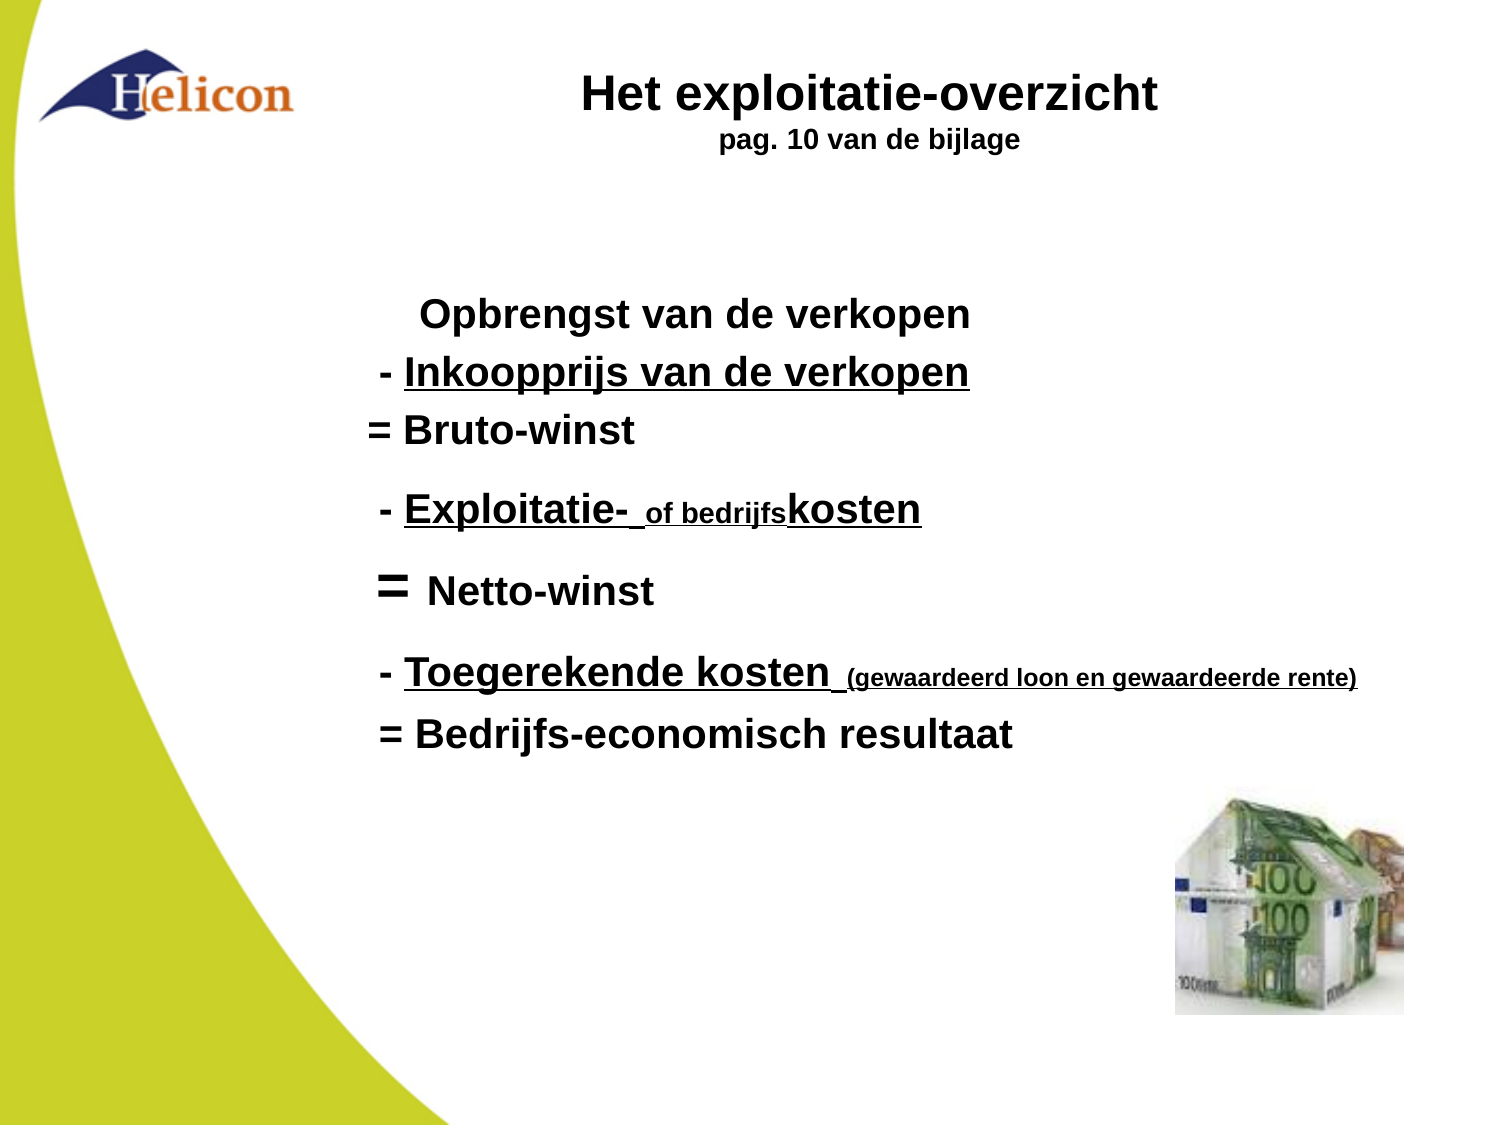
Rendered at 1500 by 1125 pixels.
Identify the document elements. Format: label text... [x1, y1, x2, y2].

picture [0, 0, 1500, 1125]
title Het exploitatie-overzicht pag. 10 van de bijlage [324, 54, 1415, 161]
list Opbrengst van de verkopen - Inkoopprijs van de verkopen = Bruto-winst - Exploitatie- of bedrijfskosten = Netto-winst - Toegerekende kosten (gewaardeerd loon en gewaardeerde rente) = Bedrijfs-economisch resultaat [329, 278, 1418, 1088]
